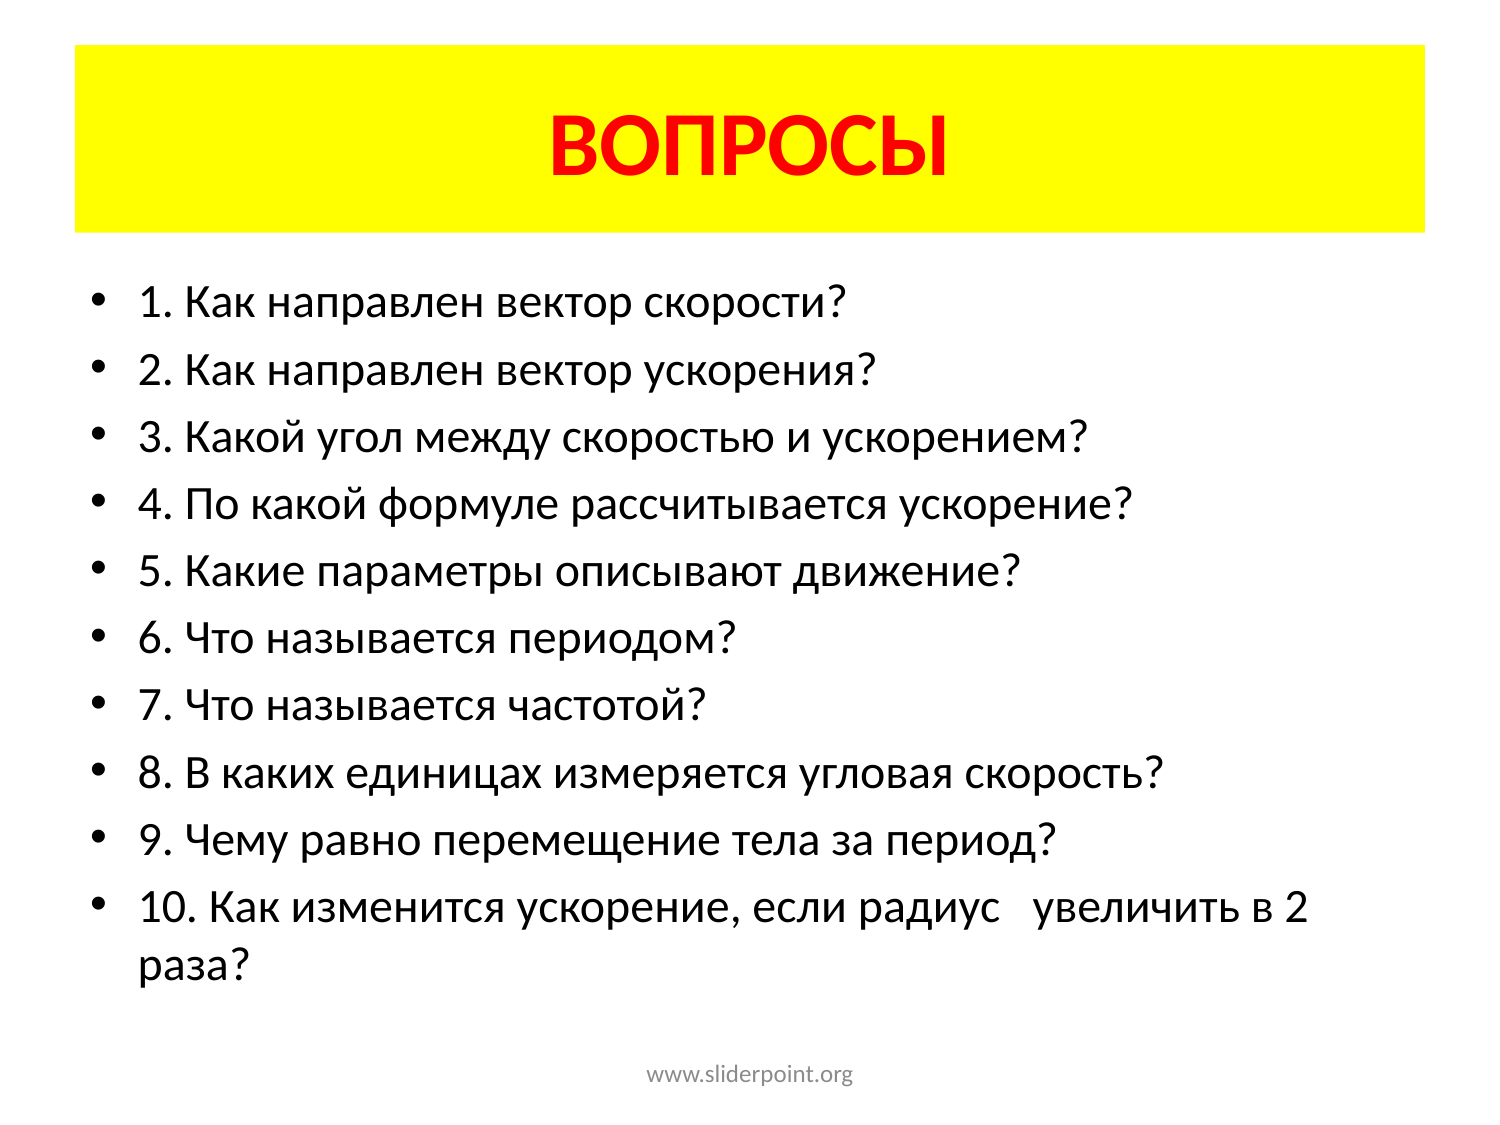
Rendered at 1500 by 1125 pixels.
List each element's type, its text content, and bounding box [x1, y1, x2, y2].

list 1. Как направлен вектор скорости? 2. Как направлен вектор ускорения? 3. Какой угол между скоростью и ускорением? 4. По какой формуле рассчитывается ускорение? 5. Какие параметры описывают движение? 6. Что называется периодом? 7. Что называется частотой? 8. В каких единицах измеряется угловая скорость? 9. Чему равно перемещение тела за период? 10. Как изменится ускорение, если радиус увеличить в 2 раза? [74, 262, 1426, 1006]
title ВОПРОСЫ [74, 44, 1426, 233]
footer www.sliderpoint.org [512, 1042, 988, 1103]
